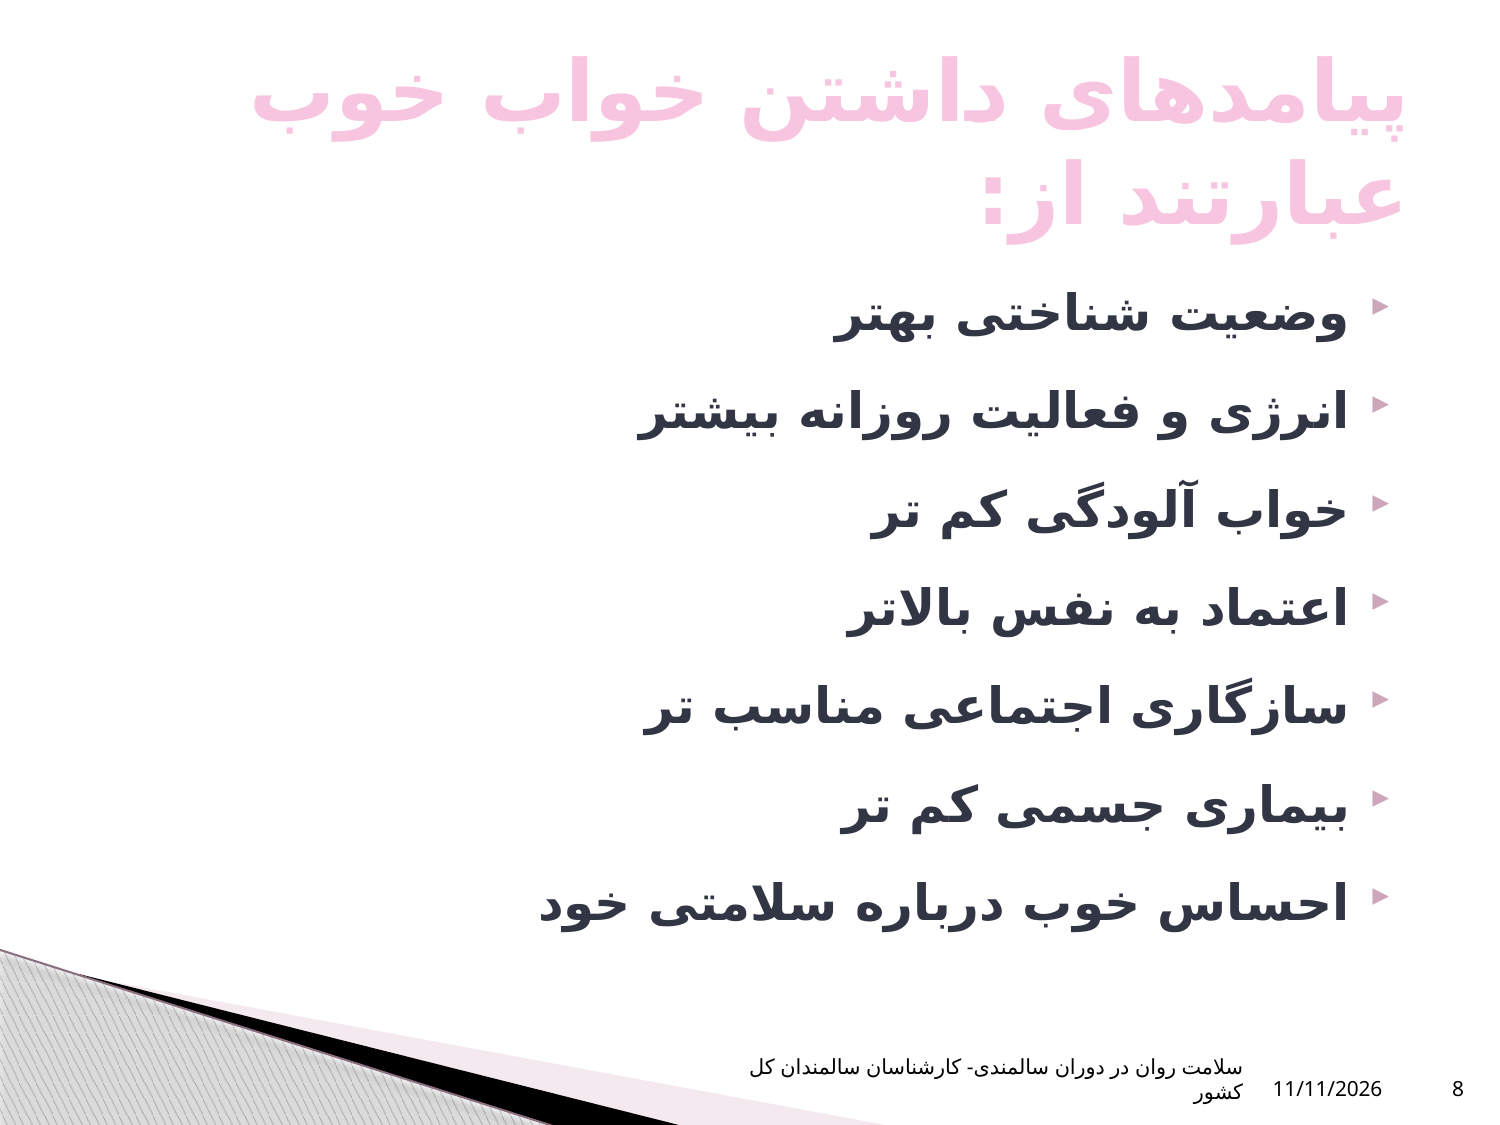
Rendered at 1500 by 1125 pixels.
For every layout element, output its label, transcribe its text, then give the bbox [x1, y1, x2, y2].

slide_number 8 [1418, 1051, 1479, 1112]
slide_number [1258, 1051, 1418, 1112]
title پیامدهای داشتن خواب خوب عبارتند از: [75, 45, 1425, 233]
footer سلامت روان در دوران سالمندی- کارشناسان سالمندان کل کشور [718, 1051, 1258, 1112]
list وضعیت شناختی بهتر انرژی و فعالیت روزانه بیشتر خواب آلودگی کم تر اعتماد به نفس بالاتر سازگاری اجتماعی مناسب تر بیماری جسمی کم تر احساس خوب درباره سلامتی خود [75, 243, 1425, 986]
